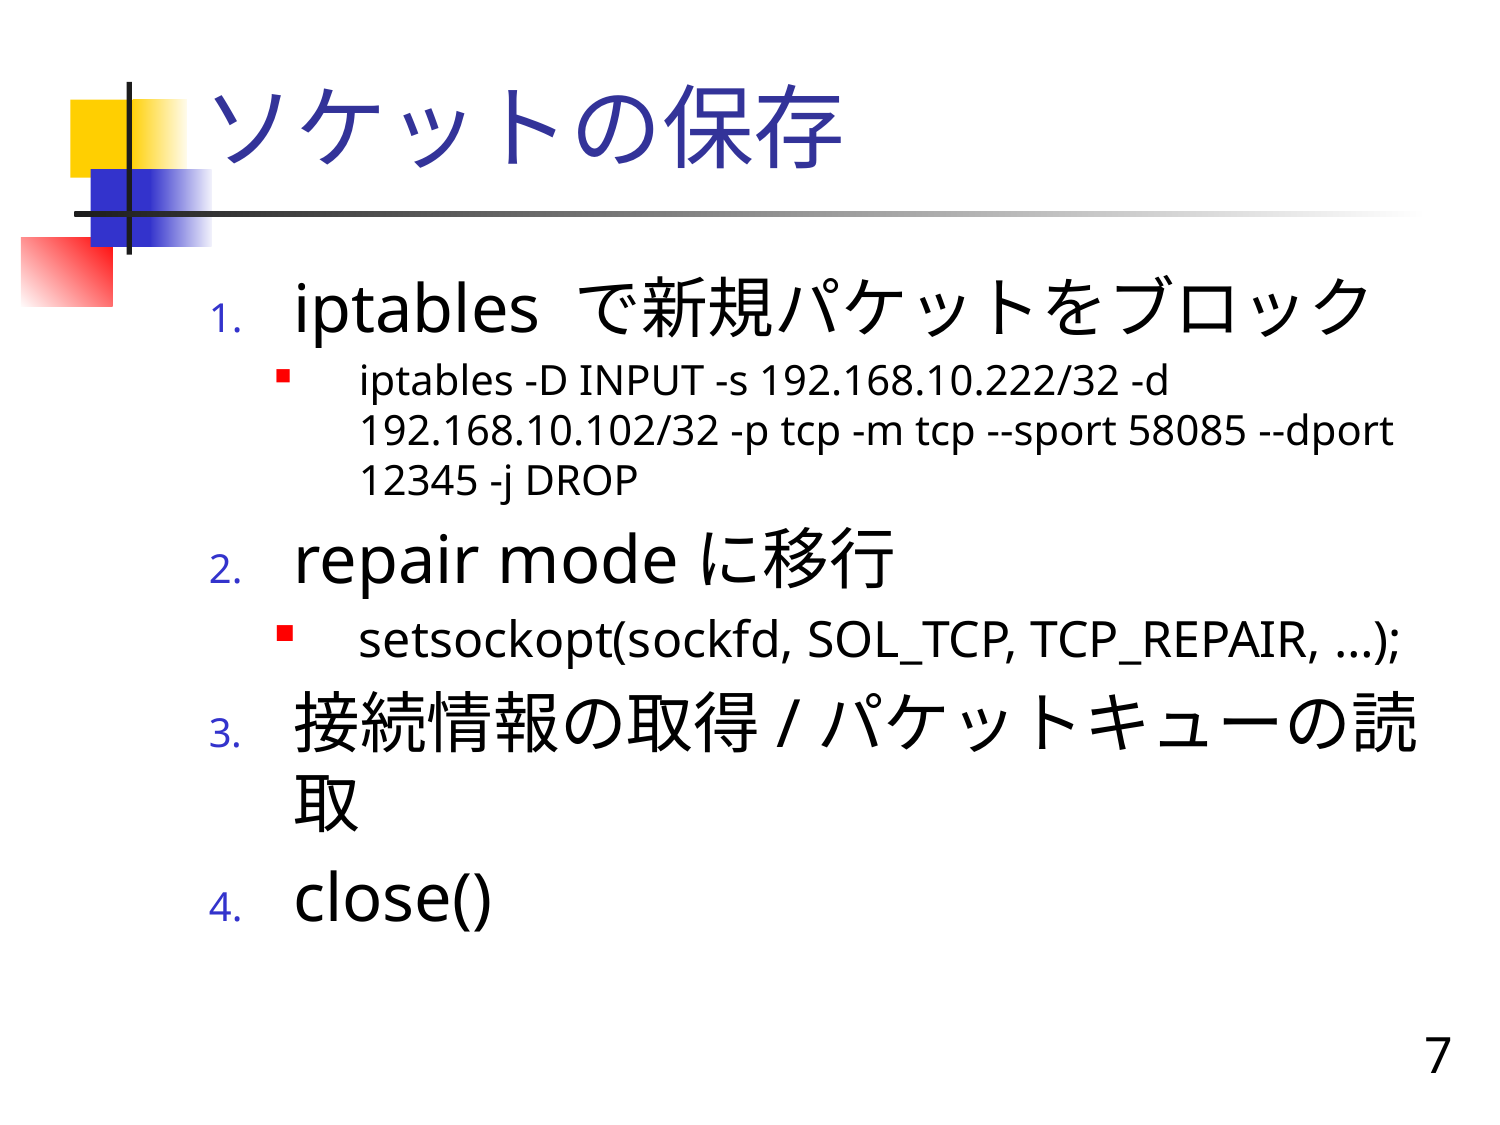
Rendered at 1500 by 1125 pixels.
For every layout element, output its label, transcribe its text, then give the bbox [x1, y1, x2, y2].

list iptables で新規パケットをブロック iptables -D INPUT -s 192.168.10.222/32 -d 192.168.10.102/32 -p tcp -m tcp --sport 58085 --dport 12345 -j DROP repair modeに移行 setsockopt(sockfd, SOL_TCP, TCP_REPAIR, …); 接続情報の取得/パケットキューの読取 close() [193, 257, 1470, 1007]
slide_number 7 [1154, 1023, 1468, 1100]
title ソケットの保存 [188, 34, 1468, 188]
